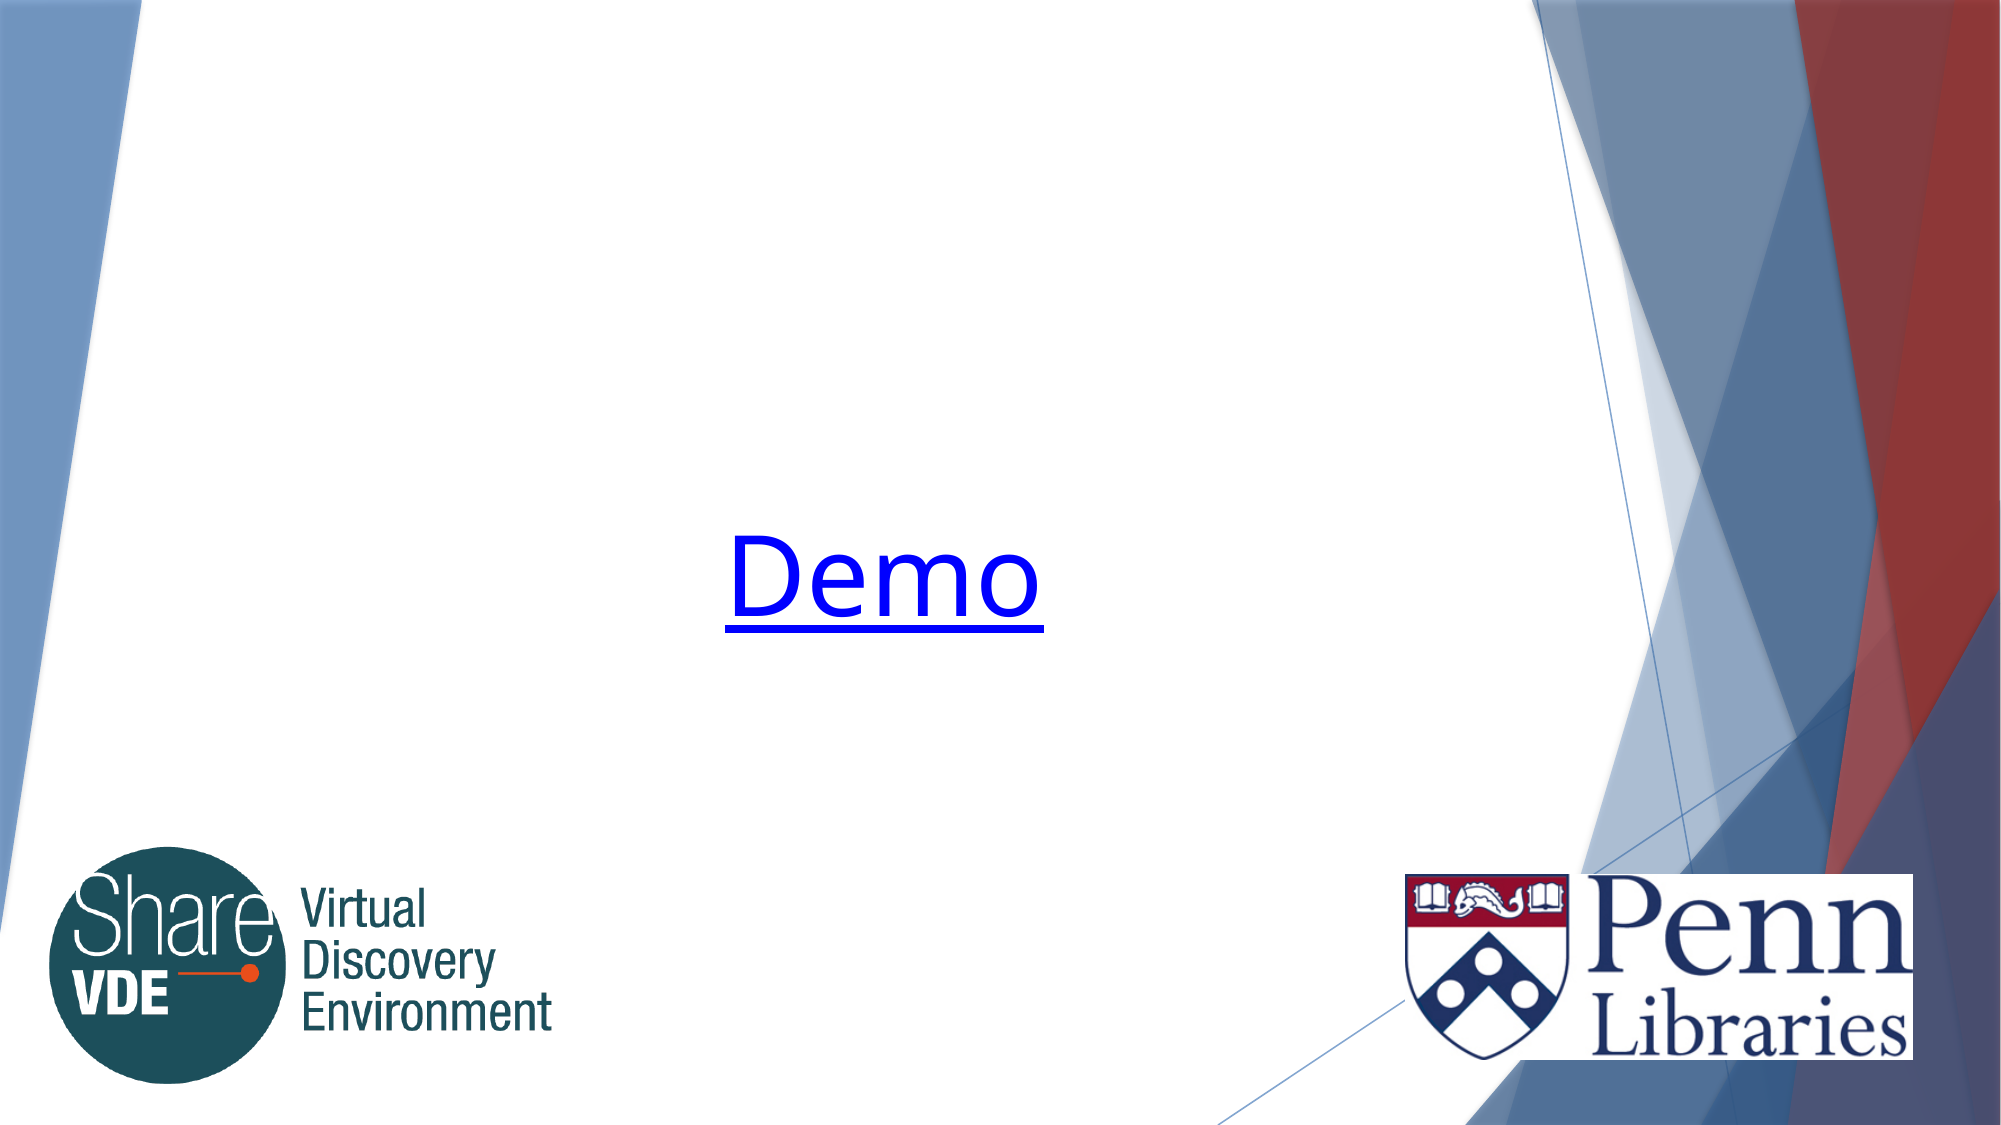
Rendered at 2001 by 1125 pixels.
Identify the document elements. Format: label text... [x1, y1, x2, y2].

picture [1404, 874, 1913, 1060]
picture [43, 843, 558, 1087]
title Demo [247, 394, 1522, 665]
